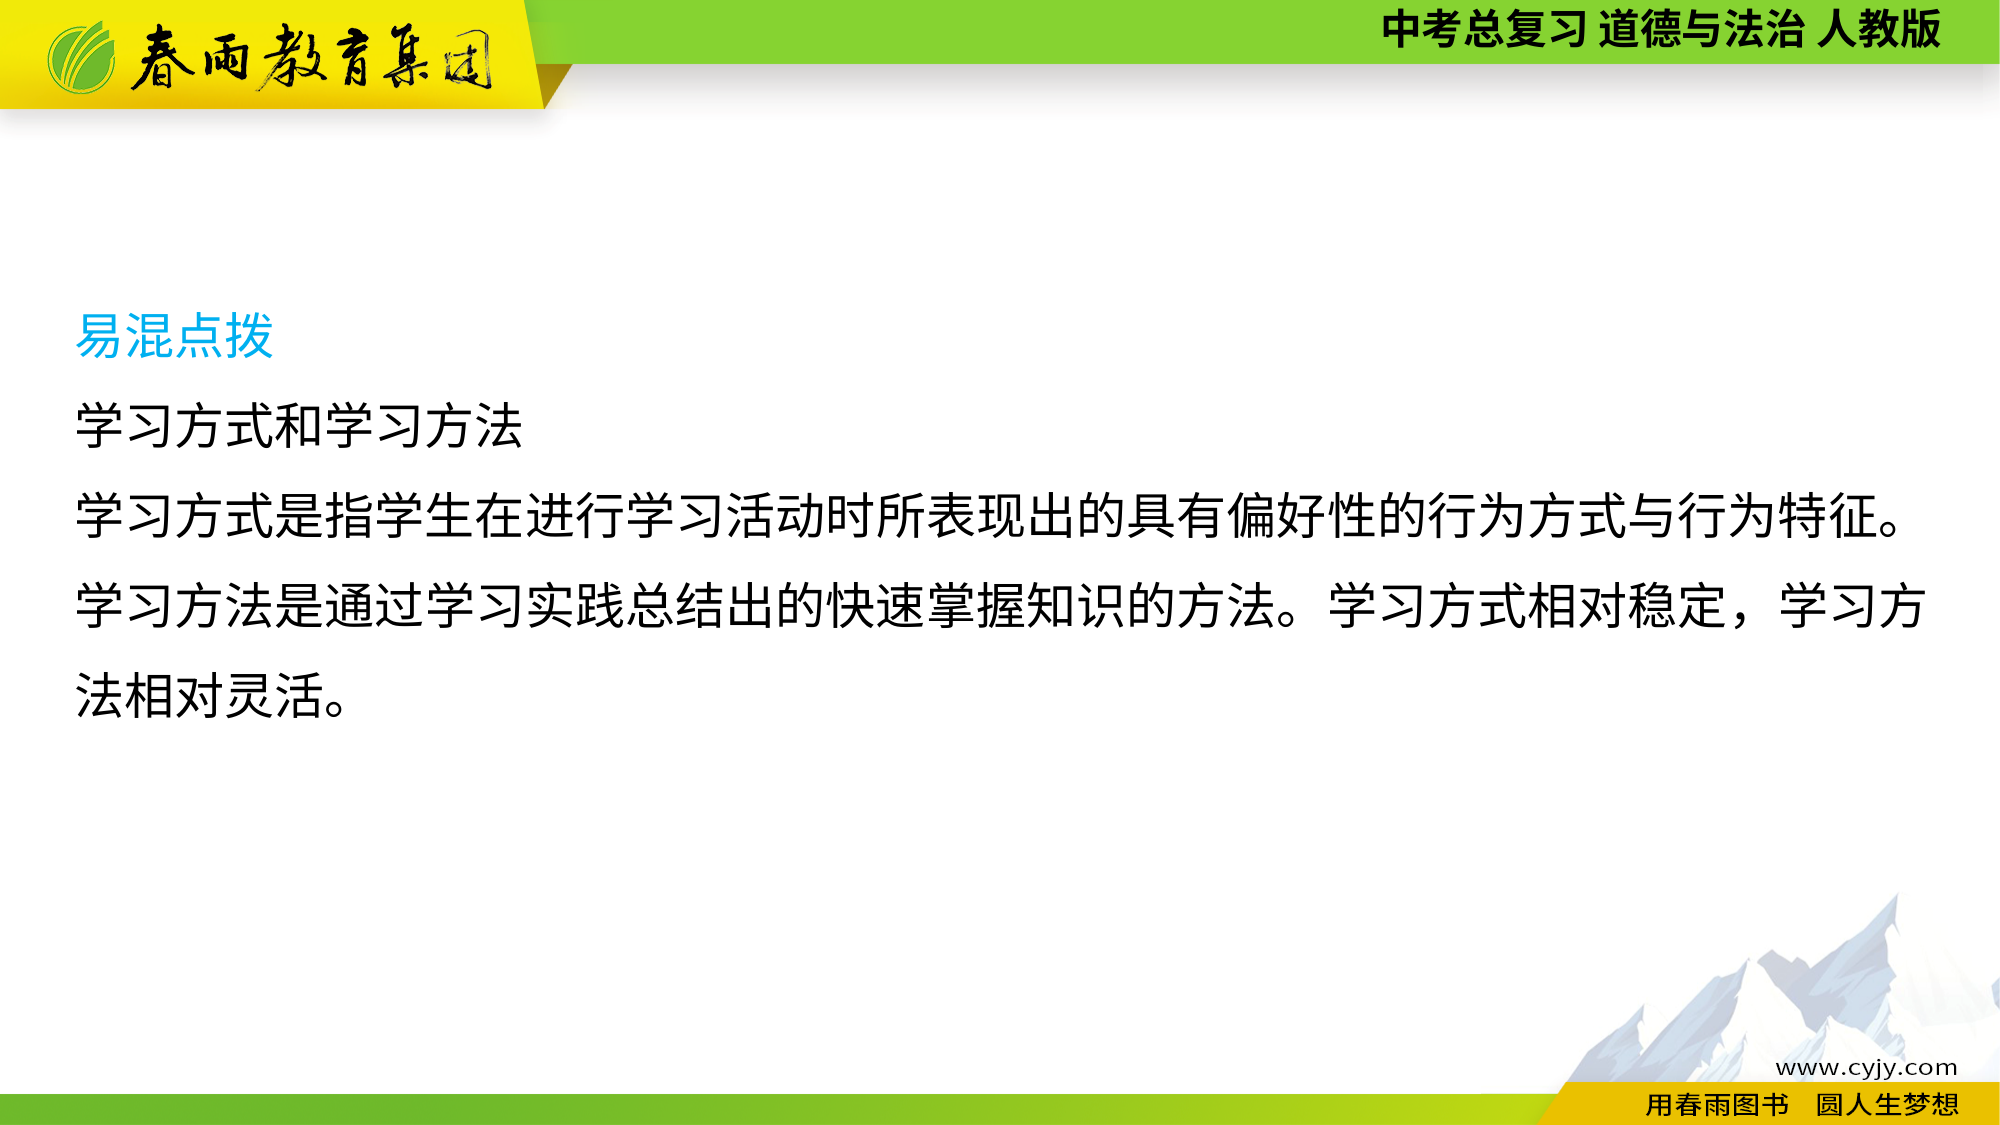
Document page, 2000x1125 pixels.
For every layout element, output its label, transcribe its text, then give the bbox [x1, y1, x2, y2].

list 易混点拨 学习方式和学习方法 学习方式是指学生在进行学习活动时所表现出的具有偏好性的行为方式与行为特征。学习方法是通过学习实践总结出的快速掌握知识的方法。学习方式相对稳定，学习方法相对灵活。 [59, 267, 1944, 737]
picture [0, 0, 2000, 1125]
